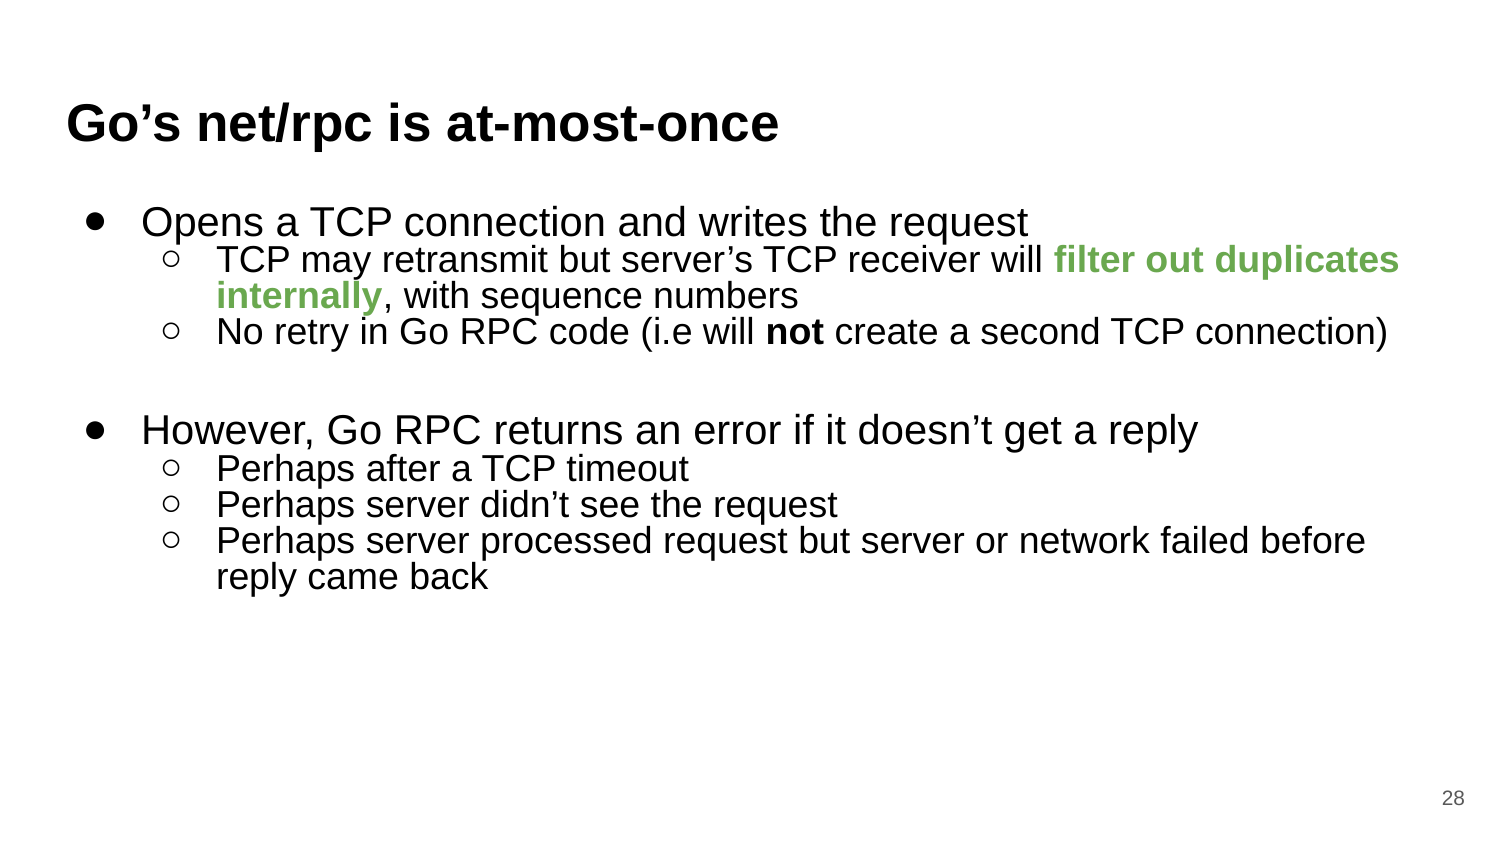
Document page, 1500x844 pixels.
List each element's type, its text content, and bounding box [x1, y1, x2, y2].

title Go’s net/rpc is at-most-once [51, 72, 1449, 167]
list Opens a TCP connection and writes the request TCP may retransmit but server’s TCP receiver will filter out duplicates internally, with sequence numbers No retry in Go RPC code (i.e will not create a second TCP connection) However, Go RPC returns an error if it doesn’t get a reply Perhaps after a TCP timeout Perhaps server didn’t see the request Perhaps server processed request but server or network failed before reply came back [51, 189, 1449, 750]
slide_number 28 [1389, 764, 1480, 830]
